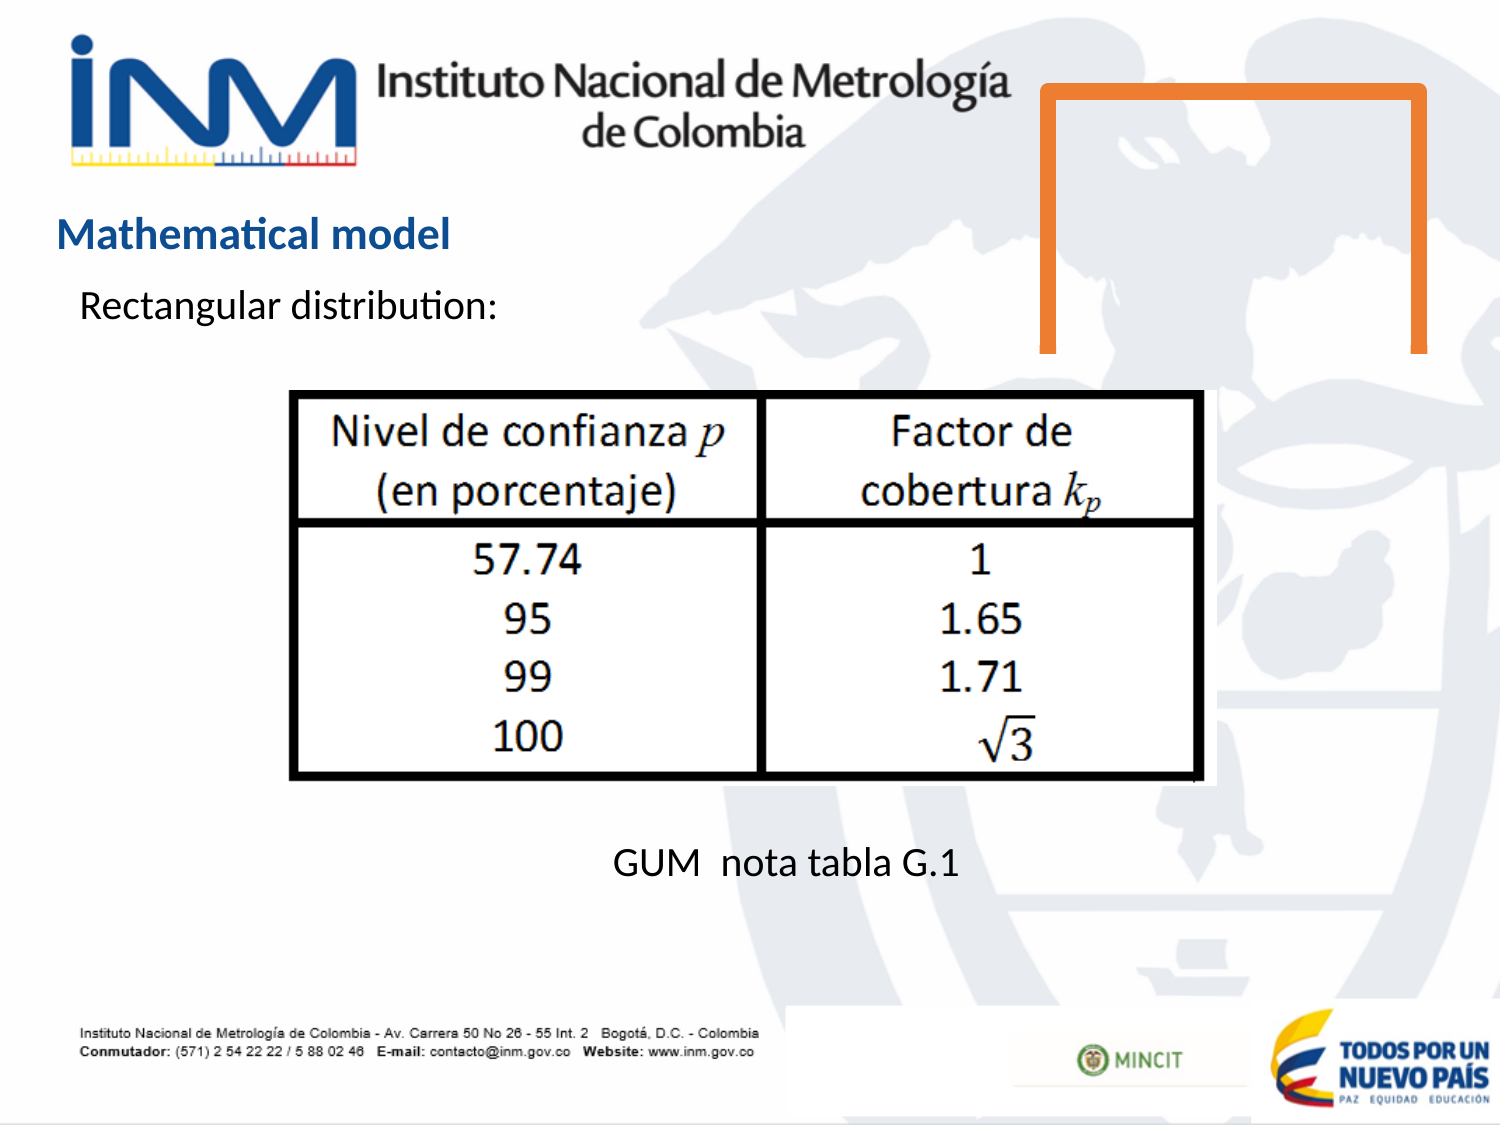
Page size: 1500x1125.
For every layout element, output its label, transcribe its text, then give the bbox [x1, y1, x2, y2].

text_box Mathematical model [41, 196, 971, 266]
text_box GUM nota tabla G.1 [598, 827, 976, 893]
text_box Rectangular distribution: [64, 270, 971, 335]
picture [0, 0, 1500, 1125]
